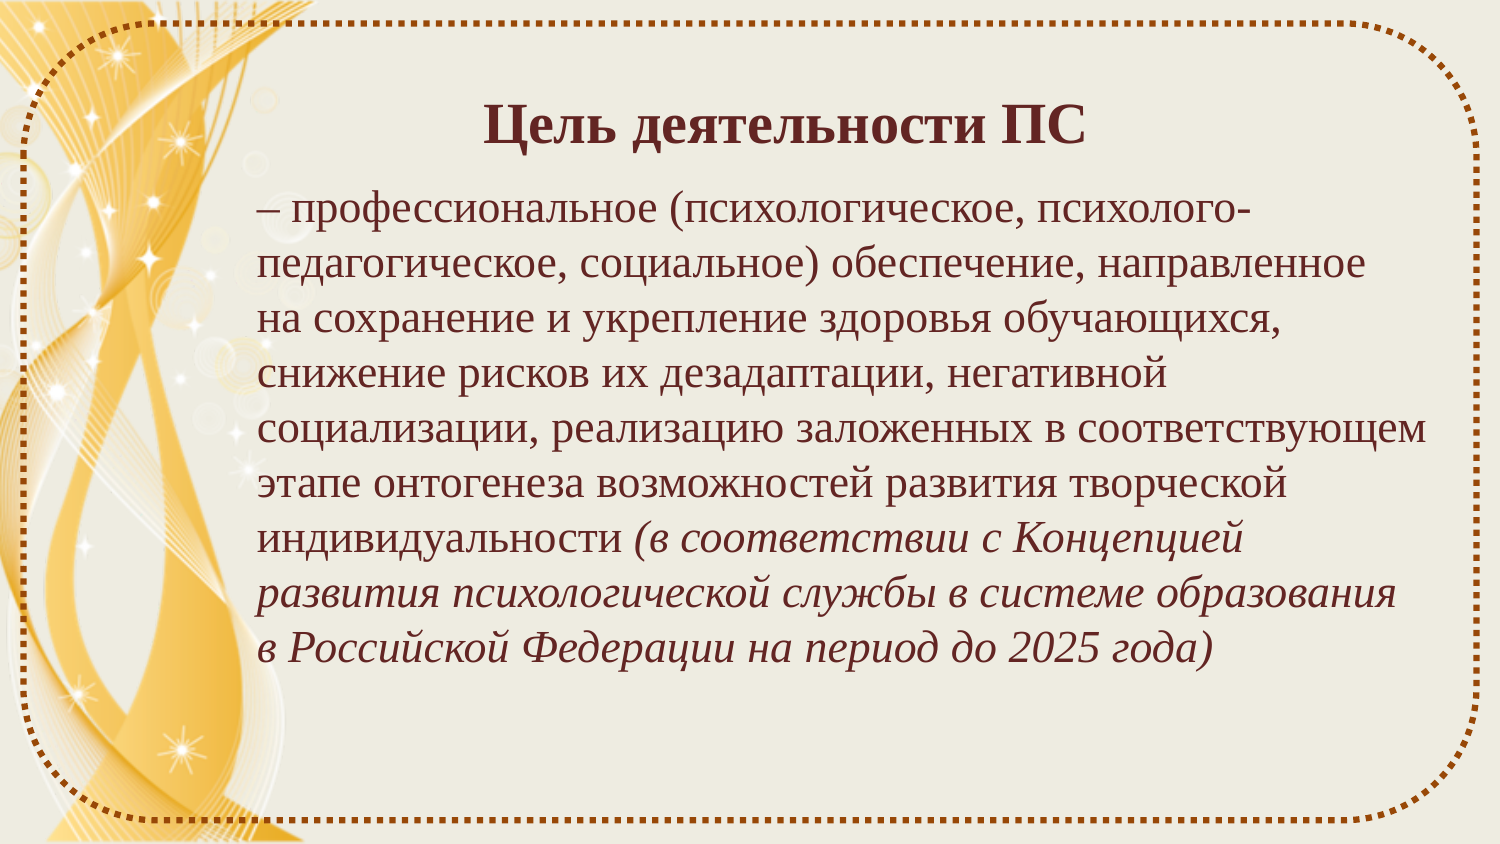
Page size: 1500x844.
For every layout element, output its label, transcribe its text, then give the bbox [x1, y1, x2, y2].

title Цель деятельности ПС [242, 55, 1330, 169]
text_box – профессиональное (психологическое, психолого-педагогическое, социальное) обеспечение, направленное на сохранение и укрепление здоровья обучающихся, снижение рисков их дезадаптации, негативной социализации, реализацию заложенных в соответствующем этапе онтогенеза возможностей развития творческой индивидуальности (в соответствии с Концепцией развития психологической службы в системе образования в Российской Федерации на период до 2025 года) [242, 169, 1447, 679]
picture [0, 0, 320, 844]
